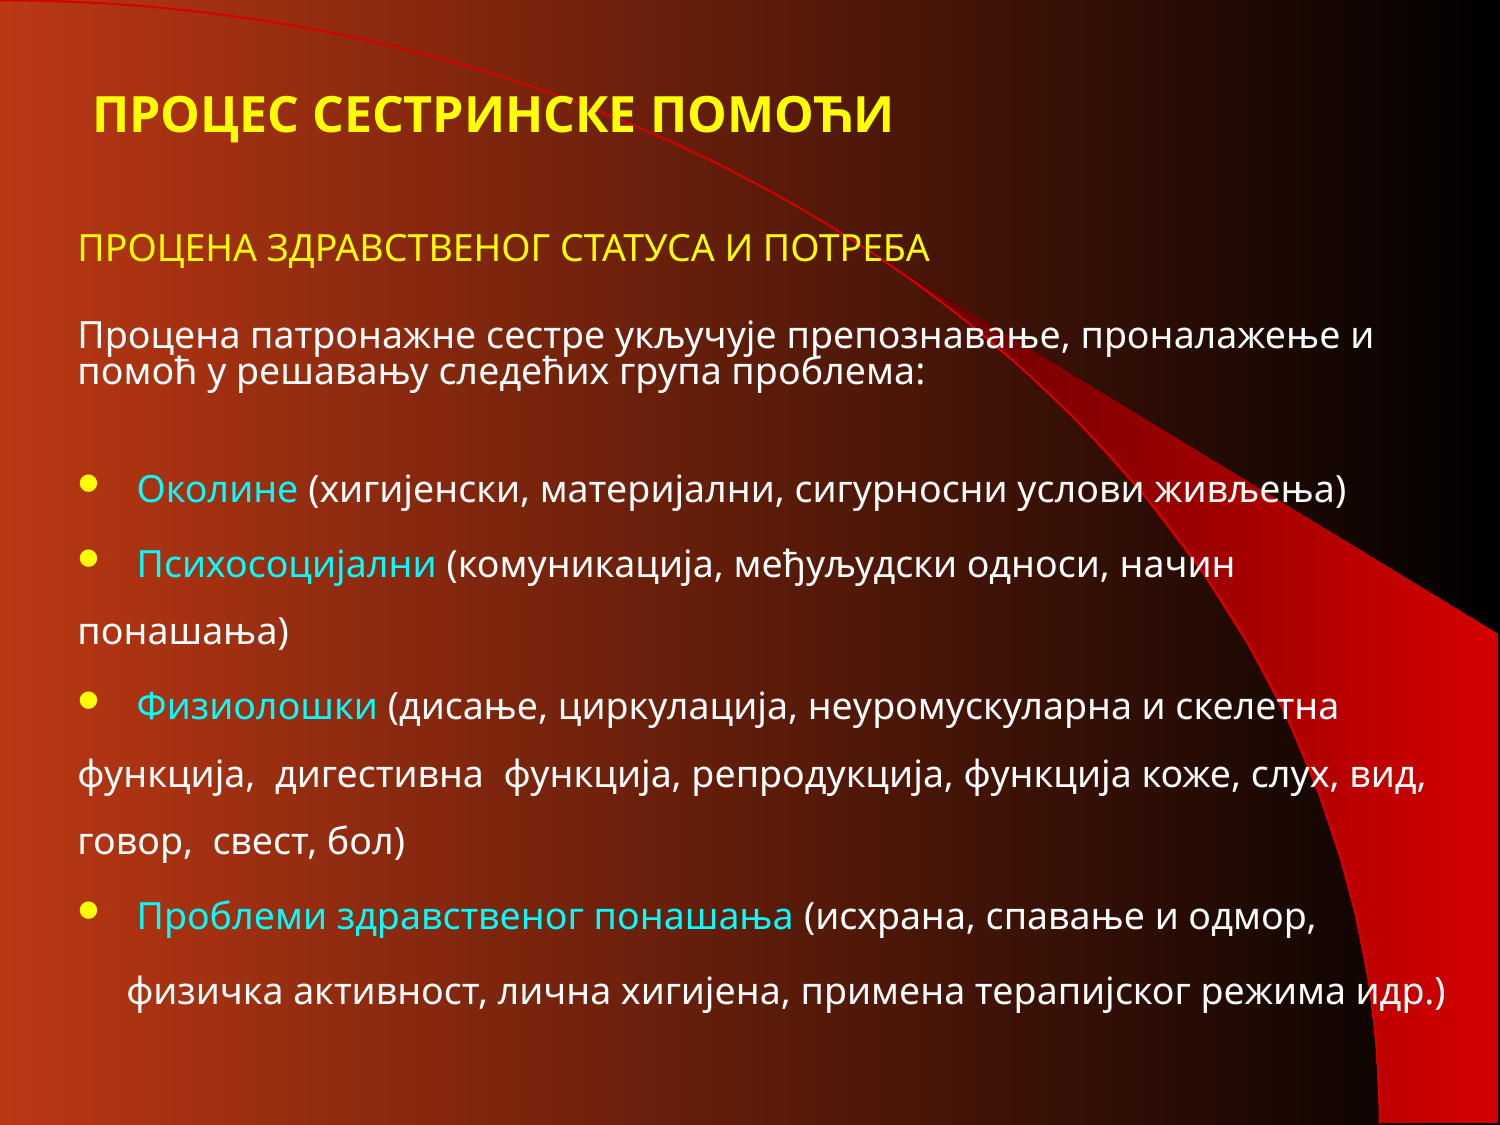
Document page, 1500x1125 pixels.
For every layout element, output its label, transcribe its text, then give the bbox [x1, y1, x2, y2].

list ПРОЦЕНА ЗДРАВСТВЕНОГ СТАТУСА И ПОТРЕБА Процена патронажне сестре укључује препознавање, проналажење и помоћ у решавању следећих група проблема: Околине (хигијенски, материјални, сигурносни услови живљења) Психосоцијални (комуникација, међуљудски односи, начин понашања) Физиолошки (дисање, циркулација, неуромускуларна и скелетна функција, дигестивна функција, репродукција, функција коже, слух, вид, говор, свест, бол) Проблеми здравственог понашања (исхрана, спавање и одмор, физичка активност, лична хигијена, примена терапијског режима идр.) [62, 224, 1463, 1088]
title ПРОЦЕС СЕСТРИНСКЕ ПОМОЋИ [62, 49, 926, 176]
